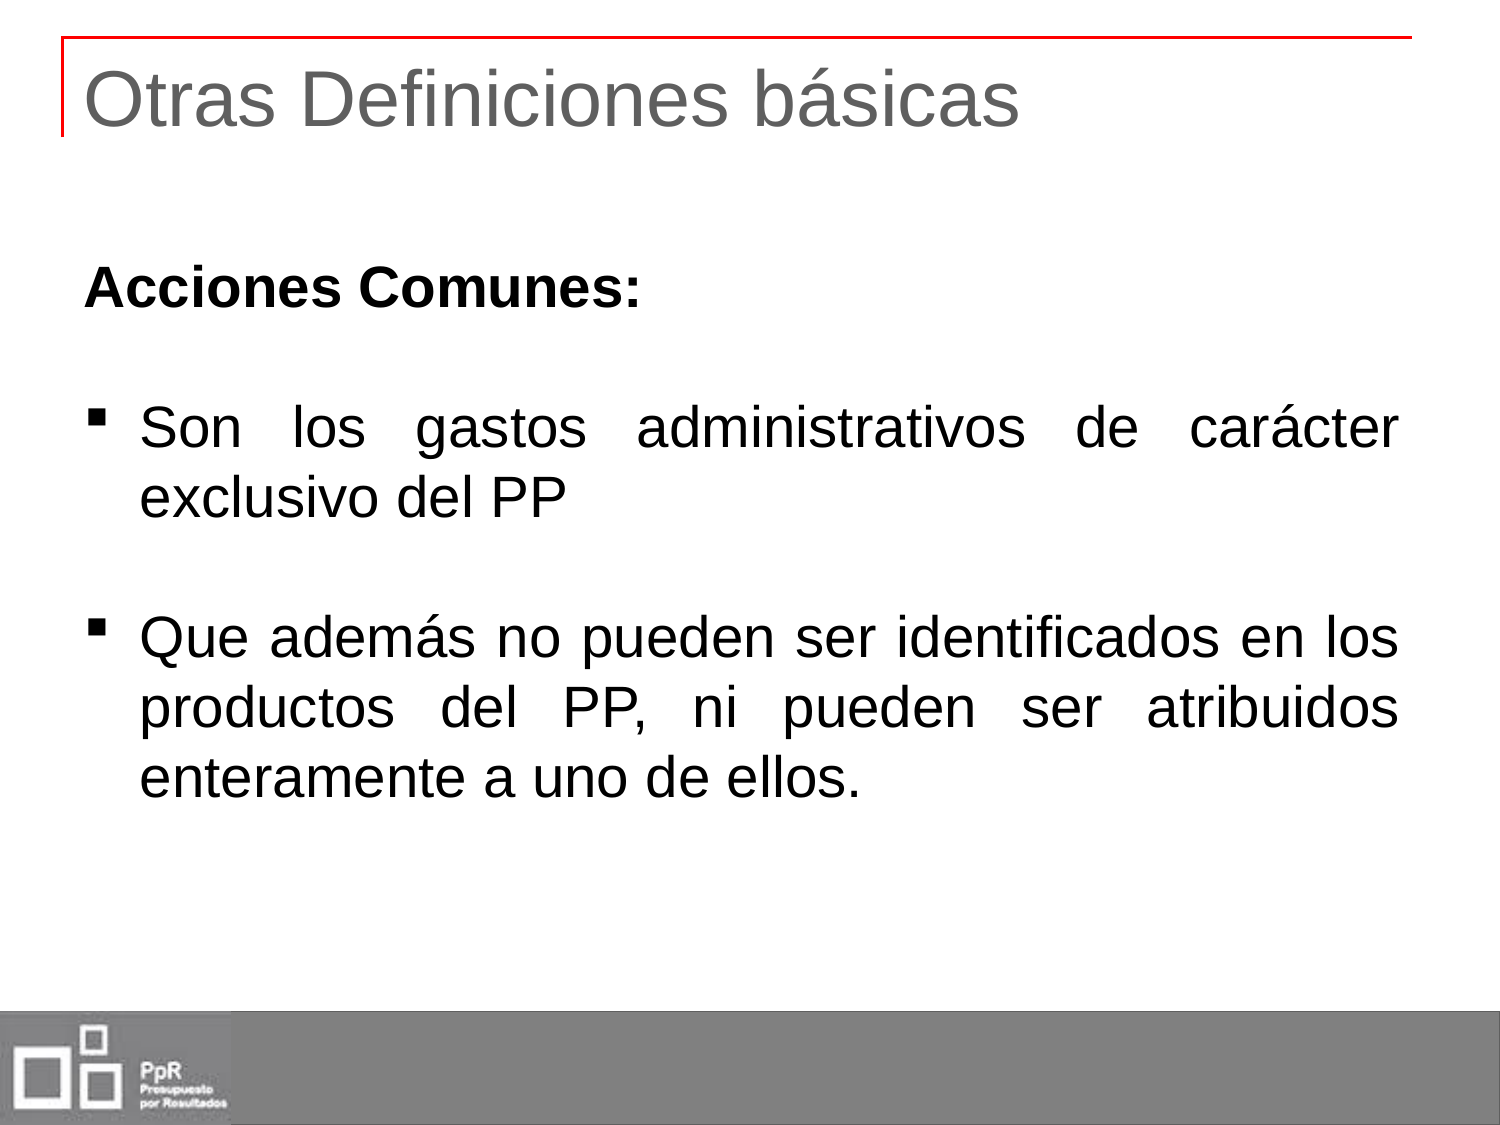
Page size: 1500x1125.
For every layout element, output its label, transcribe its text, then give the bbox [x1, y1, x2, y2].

picture [0, 1011, 231, 1125]
text_box Acciones Comunes: Son los gastos administrativos de carácter exclusivo del PP Que además no pueden ser identificados en los productos del PP, ni pueden ser atribuidos enteramente a uno de ellos. [68, 241, 1417, 887]
title Otras Definiciones básicas [68, 39, 1448, 150]
